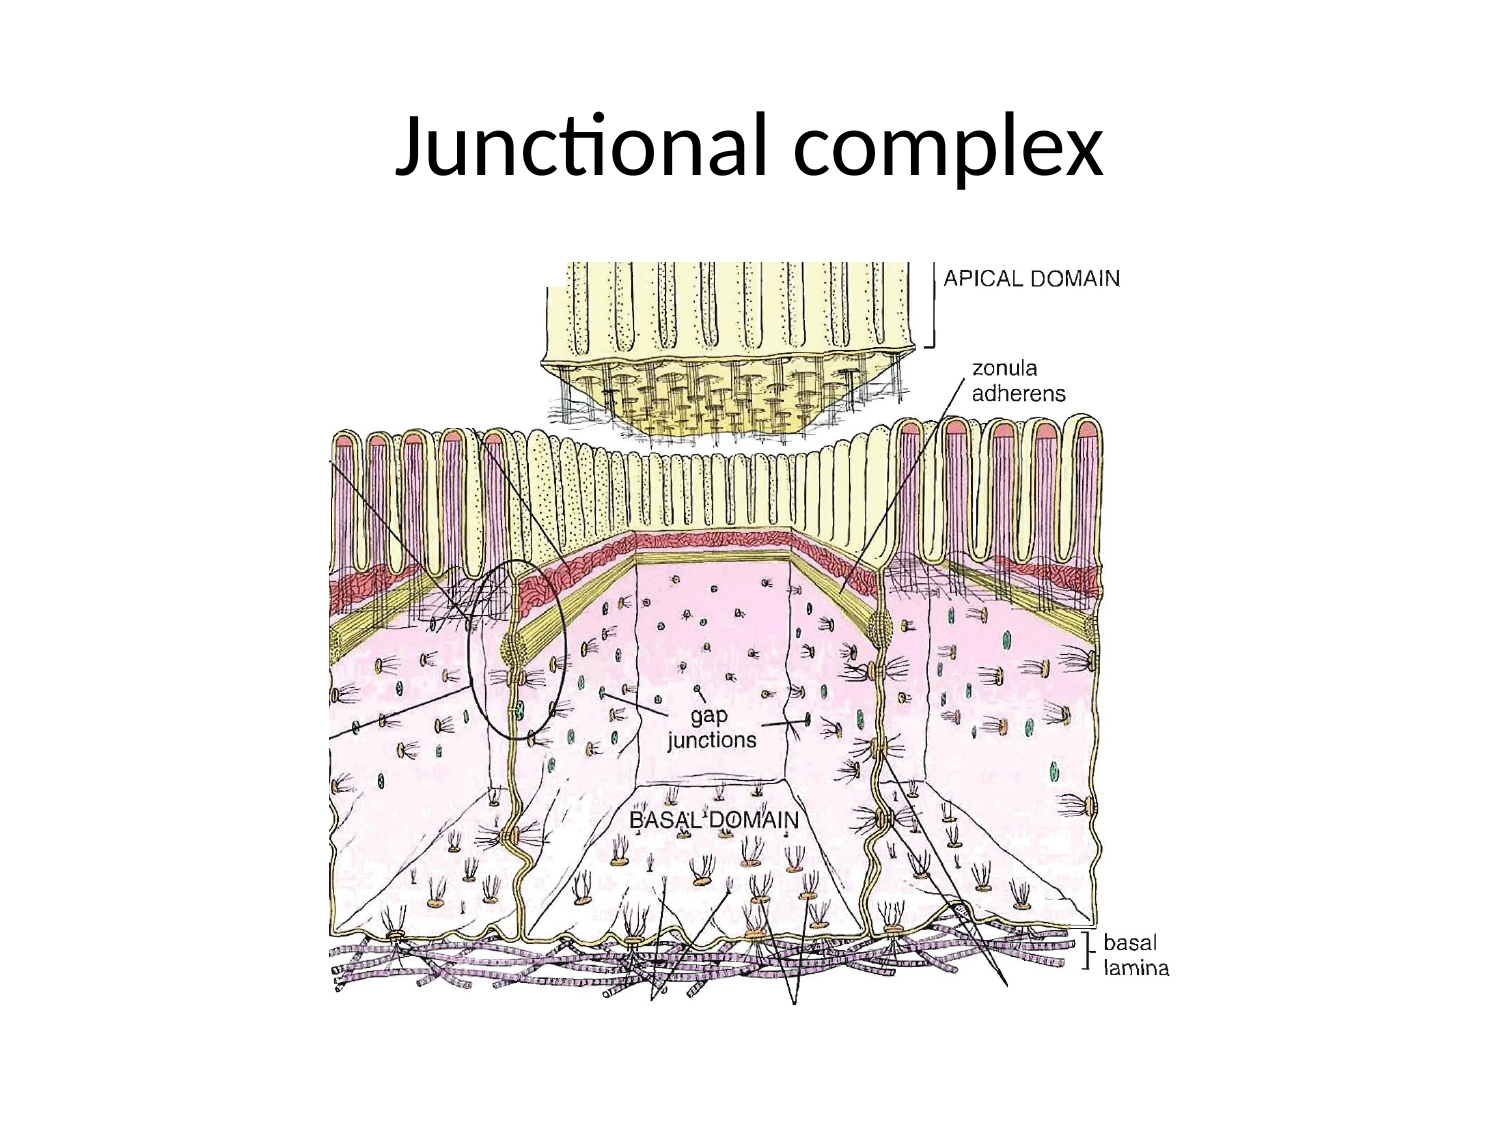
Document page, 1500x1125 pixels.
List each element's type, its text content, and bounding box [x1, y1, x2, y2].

title Junctional complex [75, 45, 1425, 233]
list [329, 262, 1171, 1006]
